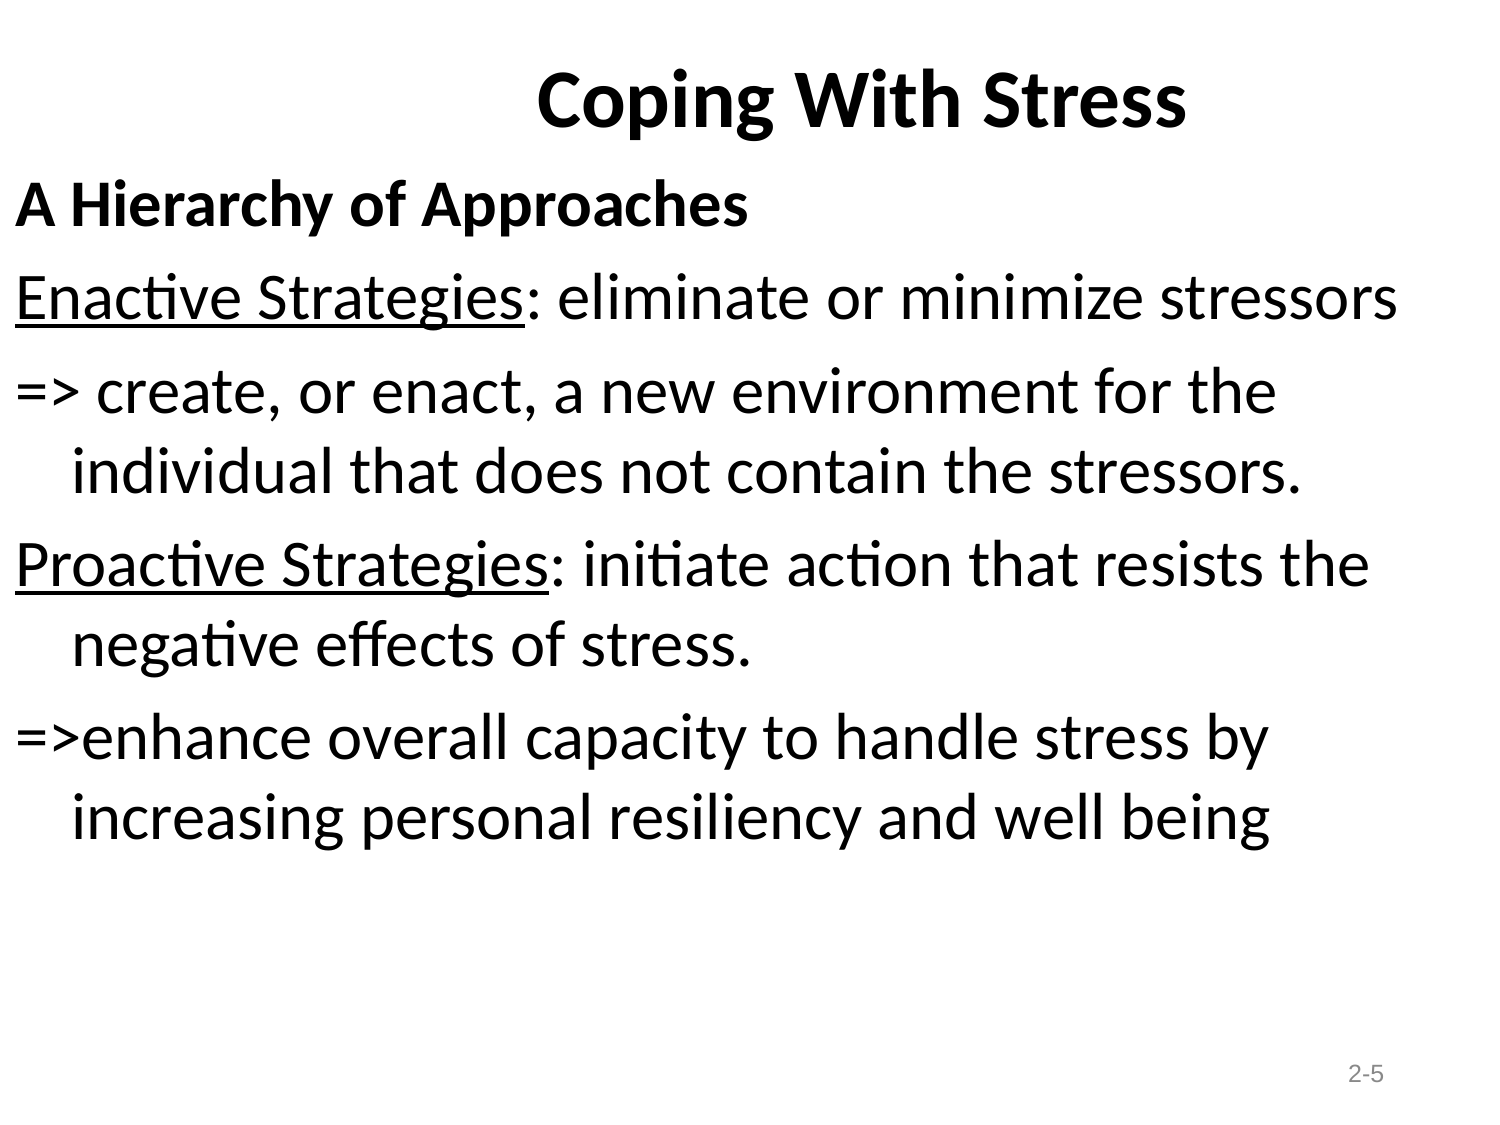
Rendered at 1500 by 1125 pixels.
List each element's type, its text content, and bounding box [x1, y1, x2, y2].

title Coping With Stress [300, 0, 1425, 152]
text_box 2-5 [1333, 1050, 1409, 1095]
list A Hierarchy of Approaches Enactive Strategies: eliminate or minimize stressors => create, or enact, a new environment for the individual that does not contain the stressors. Proactive Strategies: initiate action that resists the negative effects of stress. =>enhance overall capacity to handle stress by increasing personal resiliency and well being [0, 152, 1500, 1125]
